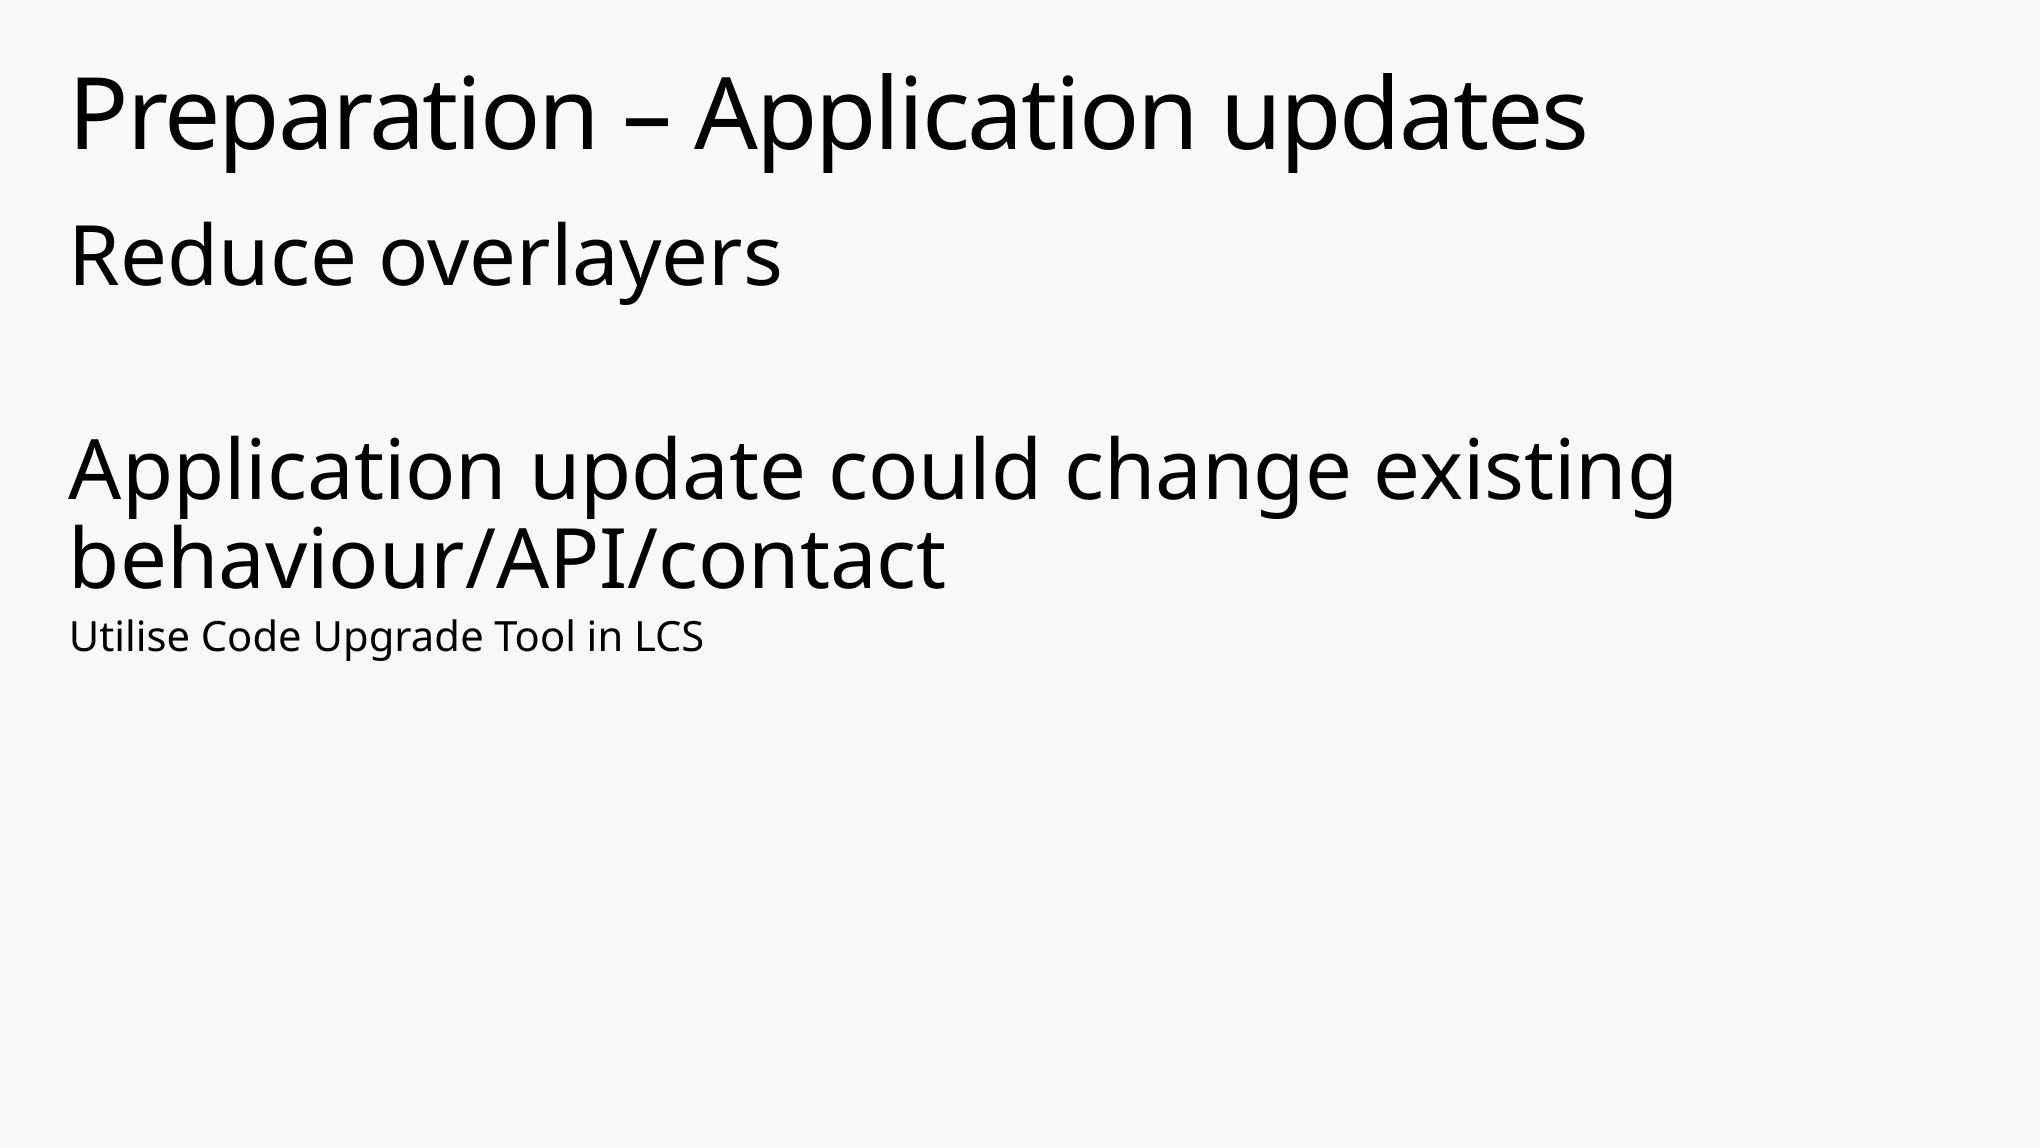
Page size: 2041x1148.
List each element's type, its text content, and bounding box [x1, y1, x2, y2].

title Preparation – Application updates [45, 48, 1996, 198]
list Reduce overlayers Application update could change existing behaviour/API/contact Utilise Code Upgrade Tool in LCS [45, 198, 1996, 745]
